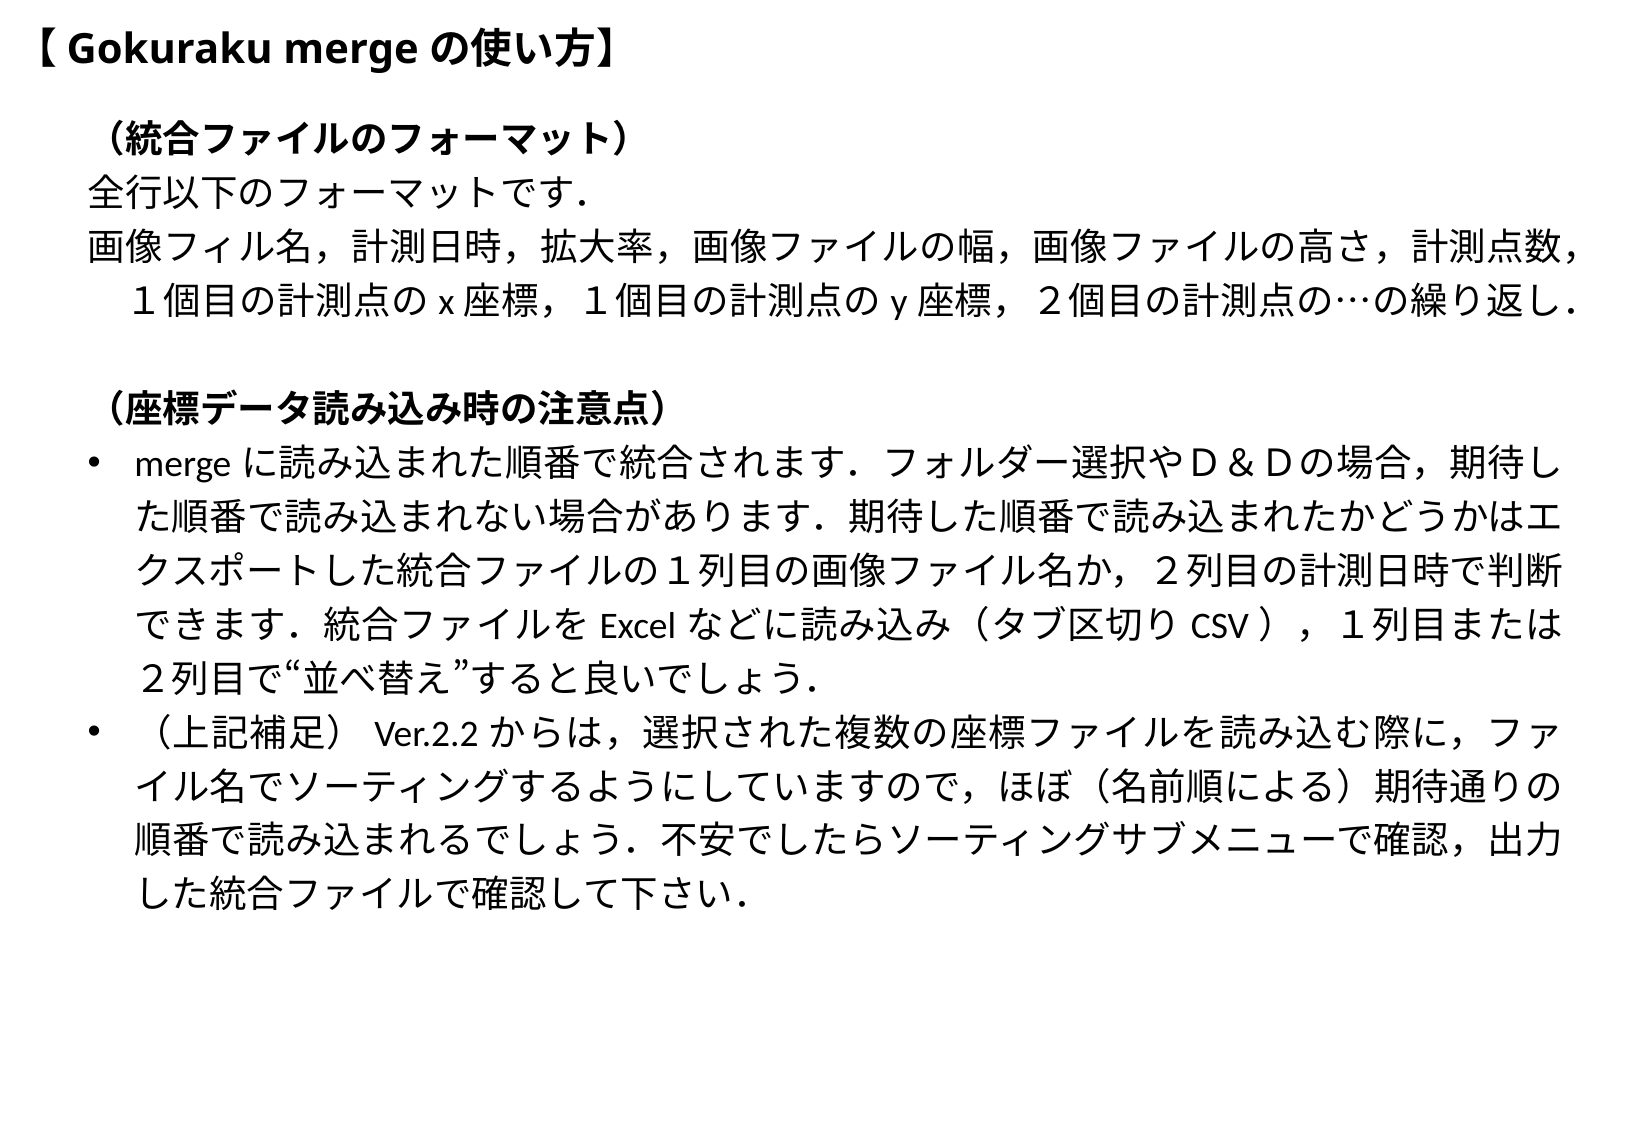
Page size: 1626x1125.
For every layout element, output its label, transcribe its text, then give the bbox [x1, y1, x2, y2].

text_box （統合ファイルのフォーマット） 全行以下のフォーマットです． 画像フィル名，計測日時，拡大率，画像ファイルの幅，画像ファイルの高さ，計測点数， １個目の計測点のx座標，１個目の計測点のy座標，２個目の計測点の…の繰り返し． （座標データ読み込み時の注意点） mergeに読み込まれた順番で統合されます．フォルダー選択やＤ＆Ｄの場合，期待した順番で読み込まれない場合があります．期待した順番で読み込まれたかどうかはエクスポートした統合ファイルの１列目の画像ファイル名か，２列目の計測日時で判断できます．統合ファイルをExcelなどに読み込み（タブ区切りCSV），１列目または２列目で“並べ替え”すると良いでしょう． （上記補足）Ver.2.2からは，選択された複数の座標ファイルを読み込む際に，ファイル名でソーティングするようにしていますので，ほぼ（名前順による）期待通りの順番で読み込まれるでしょう．不安でしたらソーティングサブメニューで確認，出力した統合ファイルで確認して下さい． [72, 98, 1578, 923]
title 【Gokuraku mergeの使い方】 [0, 0, 1625, 101]
